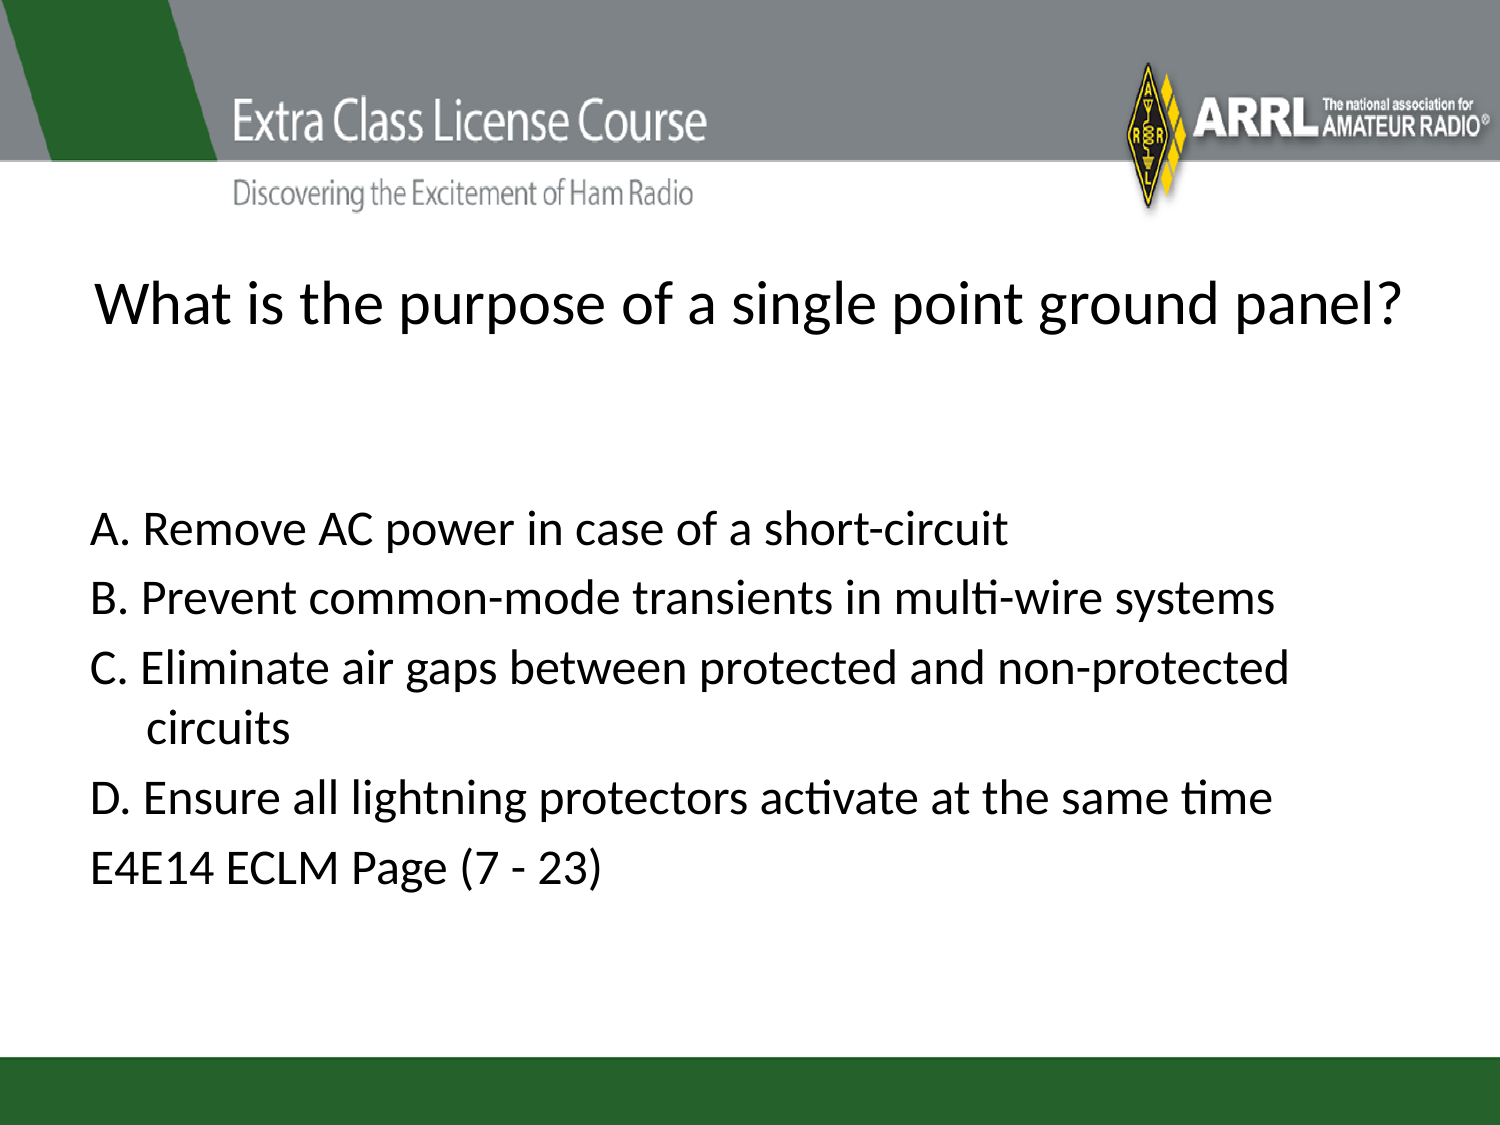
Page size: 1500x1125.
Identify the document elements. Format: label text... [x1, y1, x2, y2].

list A. Remove AC power in case of a short-circuit B. Prevent common-mode transients in multi-wire systems C. Eliminate air gaps between protected and non-protected circuits D. Ensure all lightning protectors activate at the same time E4E14 ECLM Page (7 - 23) [75, 487, 1425, 1005]
picture [0, 0, 1500, 1125]
title What is the purpose of a single point ground panel? [75, 254, 1425, 435]
